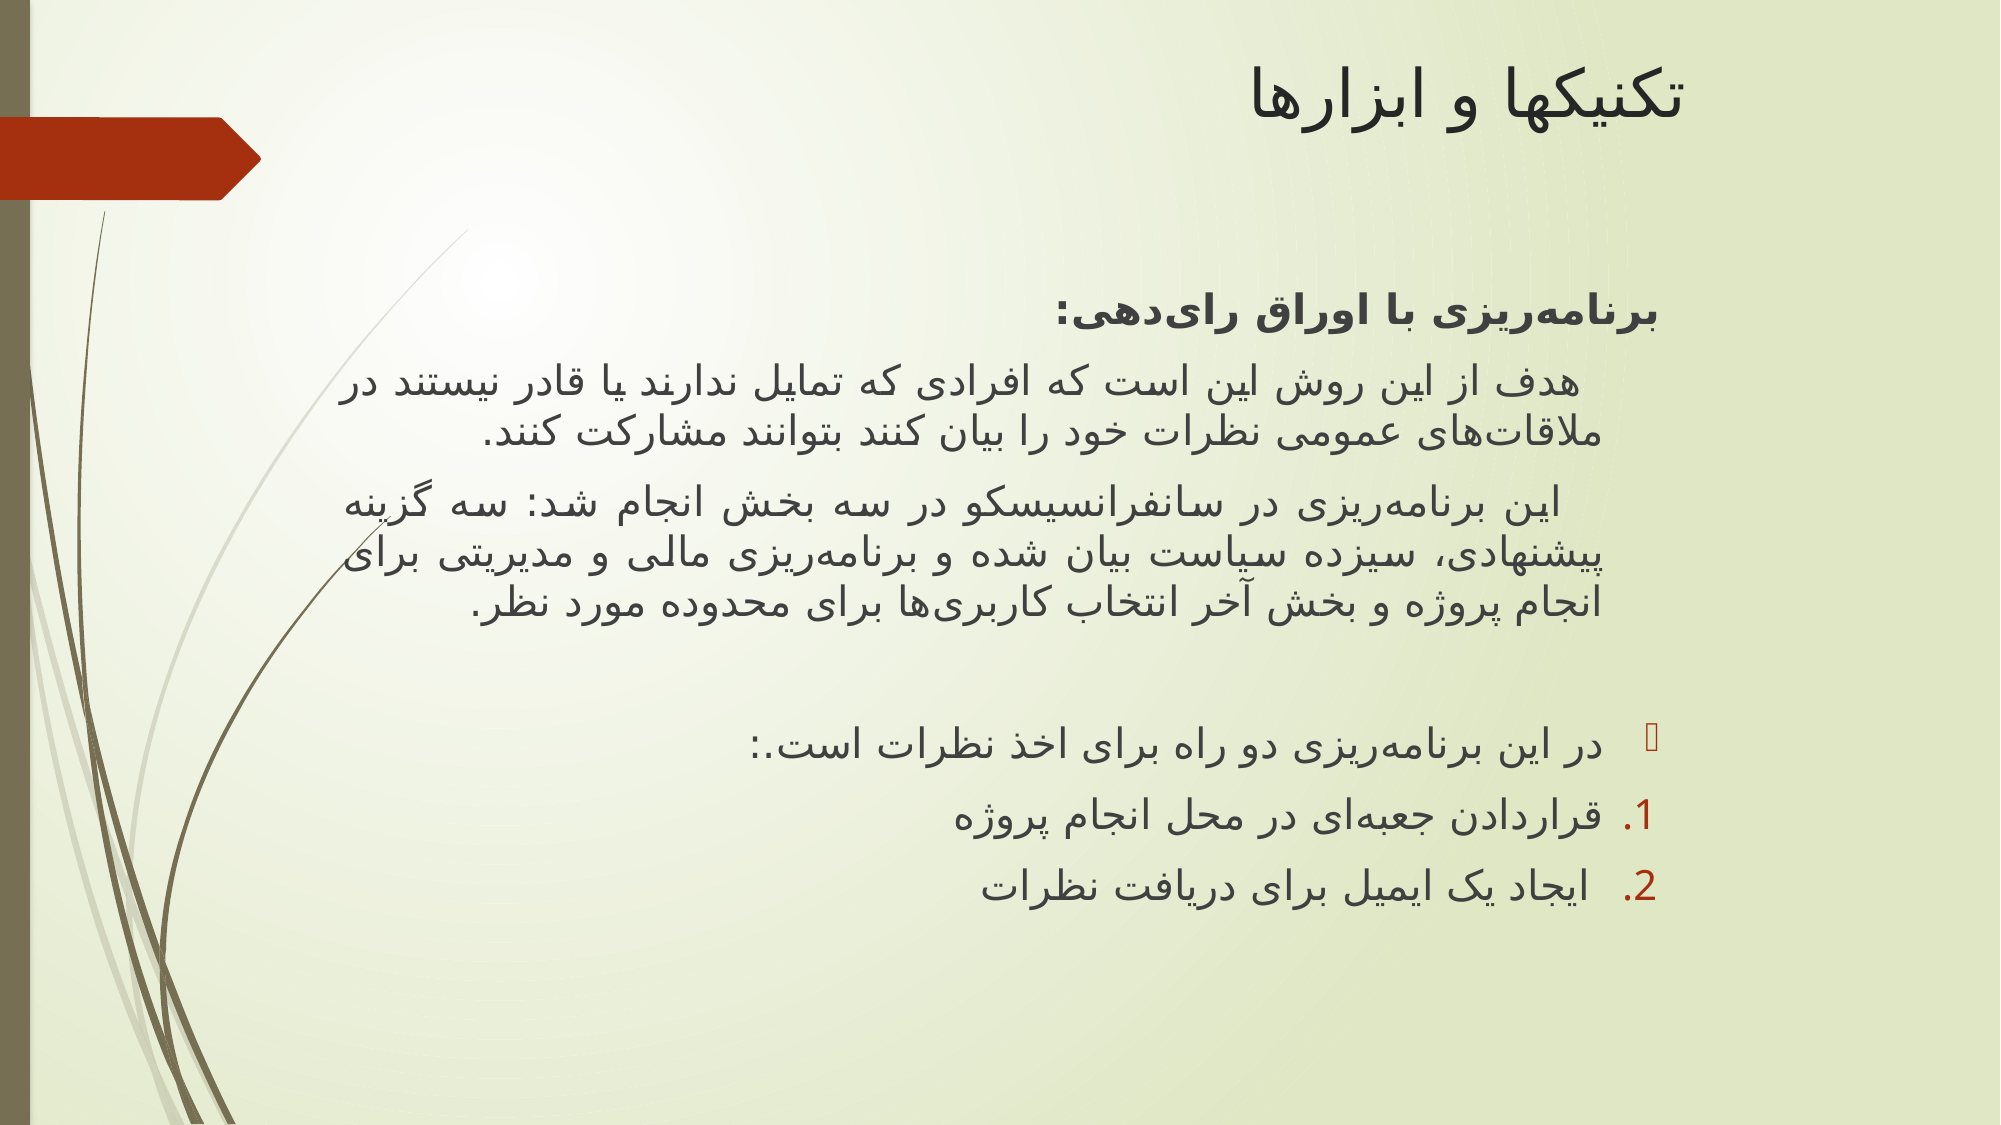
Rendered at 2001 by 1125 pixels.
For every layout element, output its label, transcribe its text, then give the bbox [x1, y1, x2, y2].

list برنامه‌ریزی با اوراق رای‌دهی: هدف از این روش این است که افرادی که تمایل ندارند یا قادر نیستند در ملاقات‌های عمومی نظرات خود را بیان کنند بتوانند مشارکت کنند. این برنامه‌ریزی در سانفرانسیسکو در سه بخش انجام شد: سه گزینه پیشنهادی، سیزده سیاست بیان شده و برنامه‌ریزی مالی و مدیریتی برای انجام پروژه و بخش آخر انتخاب کاربری‌ها برای محدوده مورد نظر. در این برنامه‌ریزی دو راه برای اخذ نظرات است.: قراردادن جعبه‌ای در محل انجام پروژه ایجاد یک ایمیل برای دریافت نظرات [324, 249, 1675, 1059]
title تکنیکها و ابزارها [1189, 42, 1703, 180]
